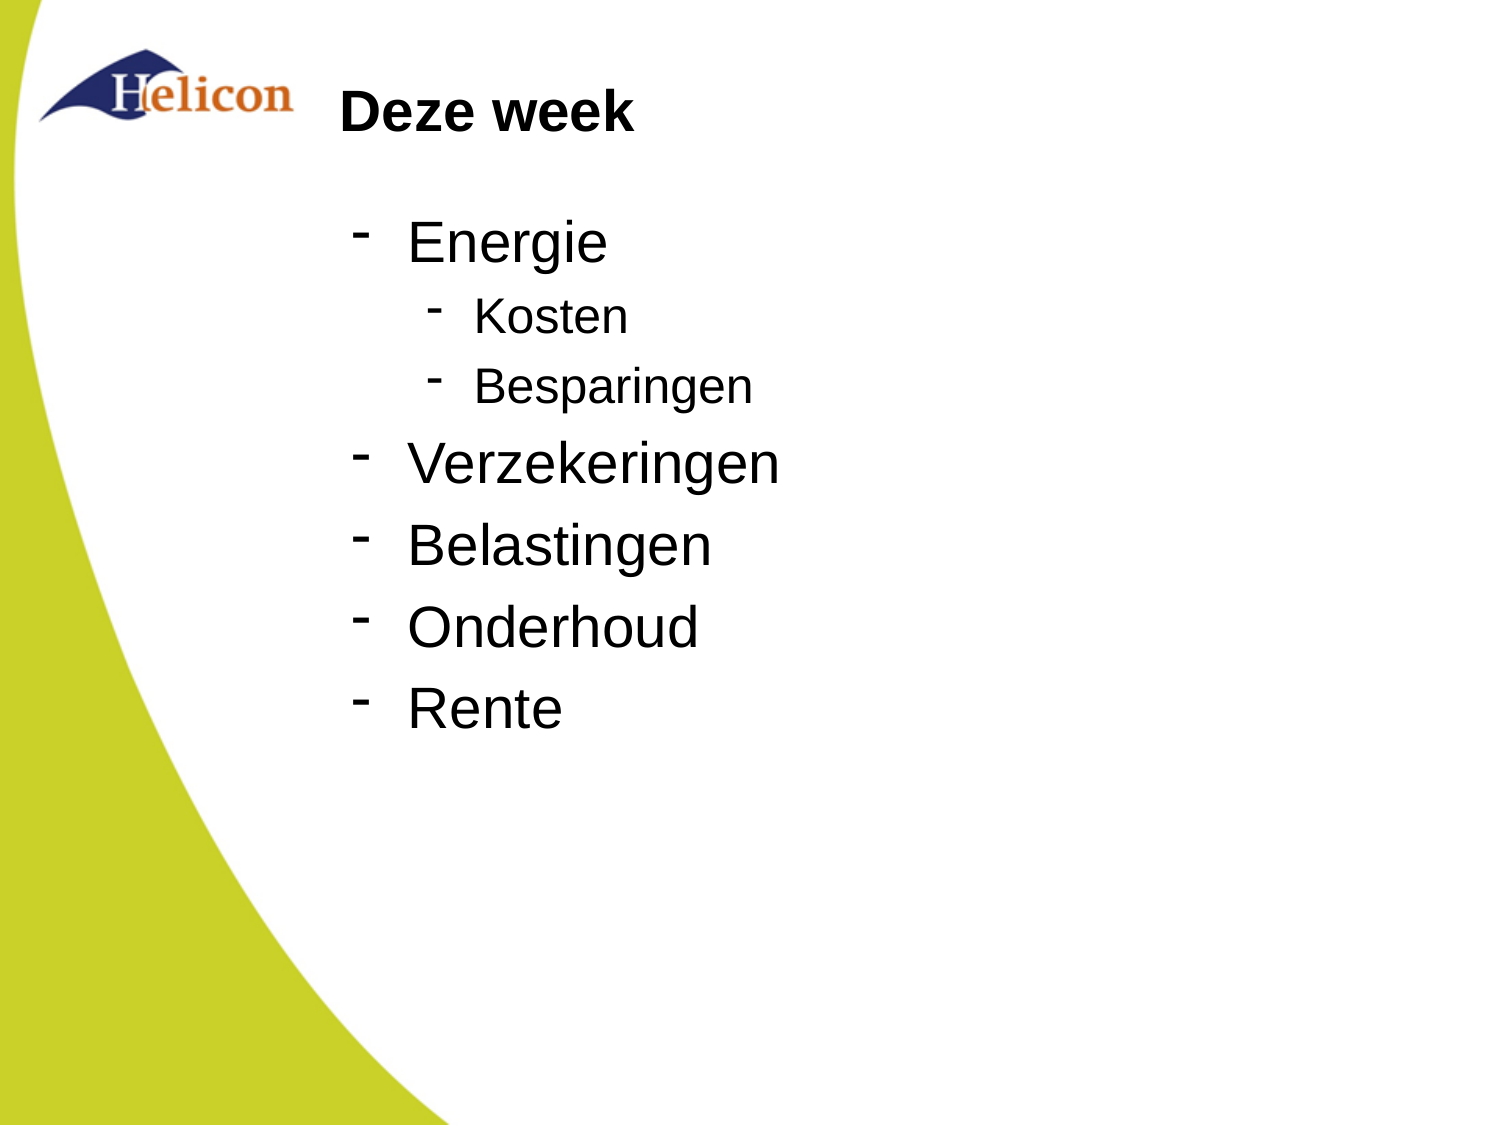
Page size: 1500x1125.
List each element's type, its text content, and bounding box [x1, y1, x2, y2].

picture [0, 0, 1500, 1125]
list Energie Kosten Besparingen Verzekeringen Belastingen Onderhoud Rente [336, 196, 1425, 1005]
title Deze week [324, 54, 1415, 161]
